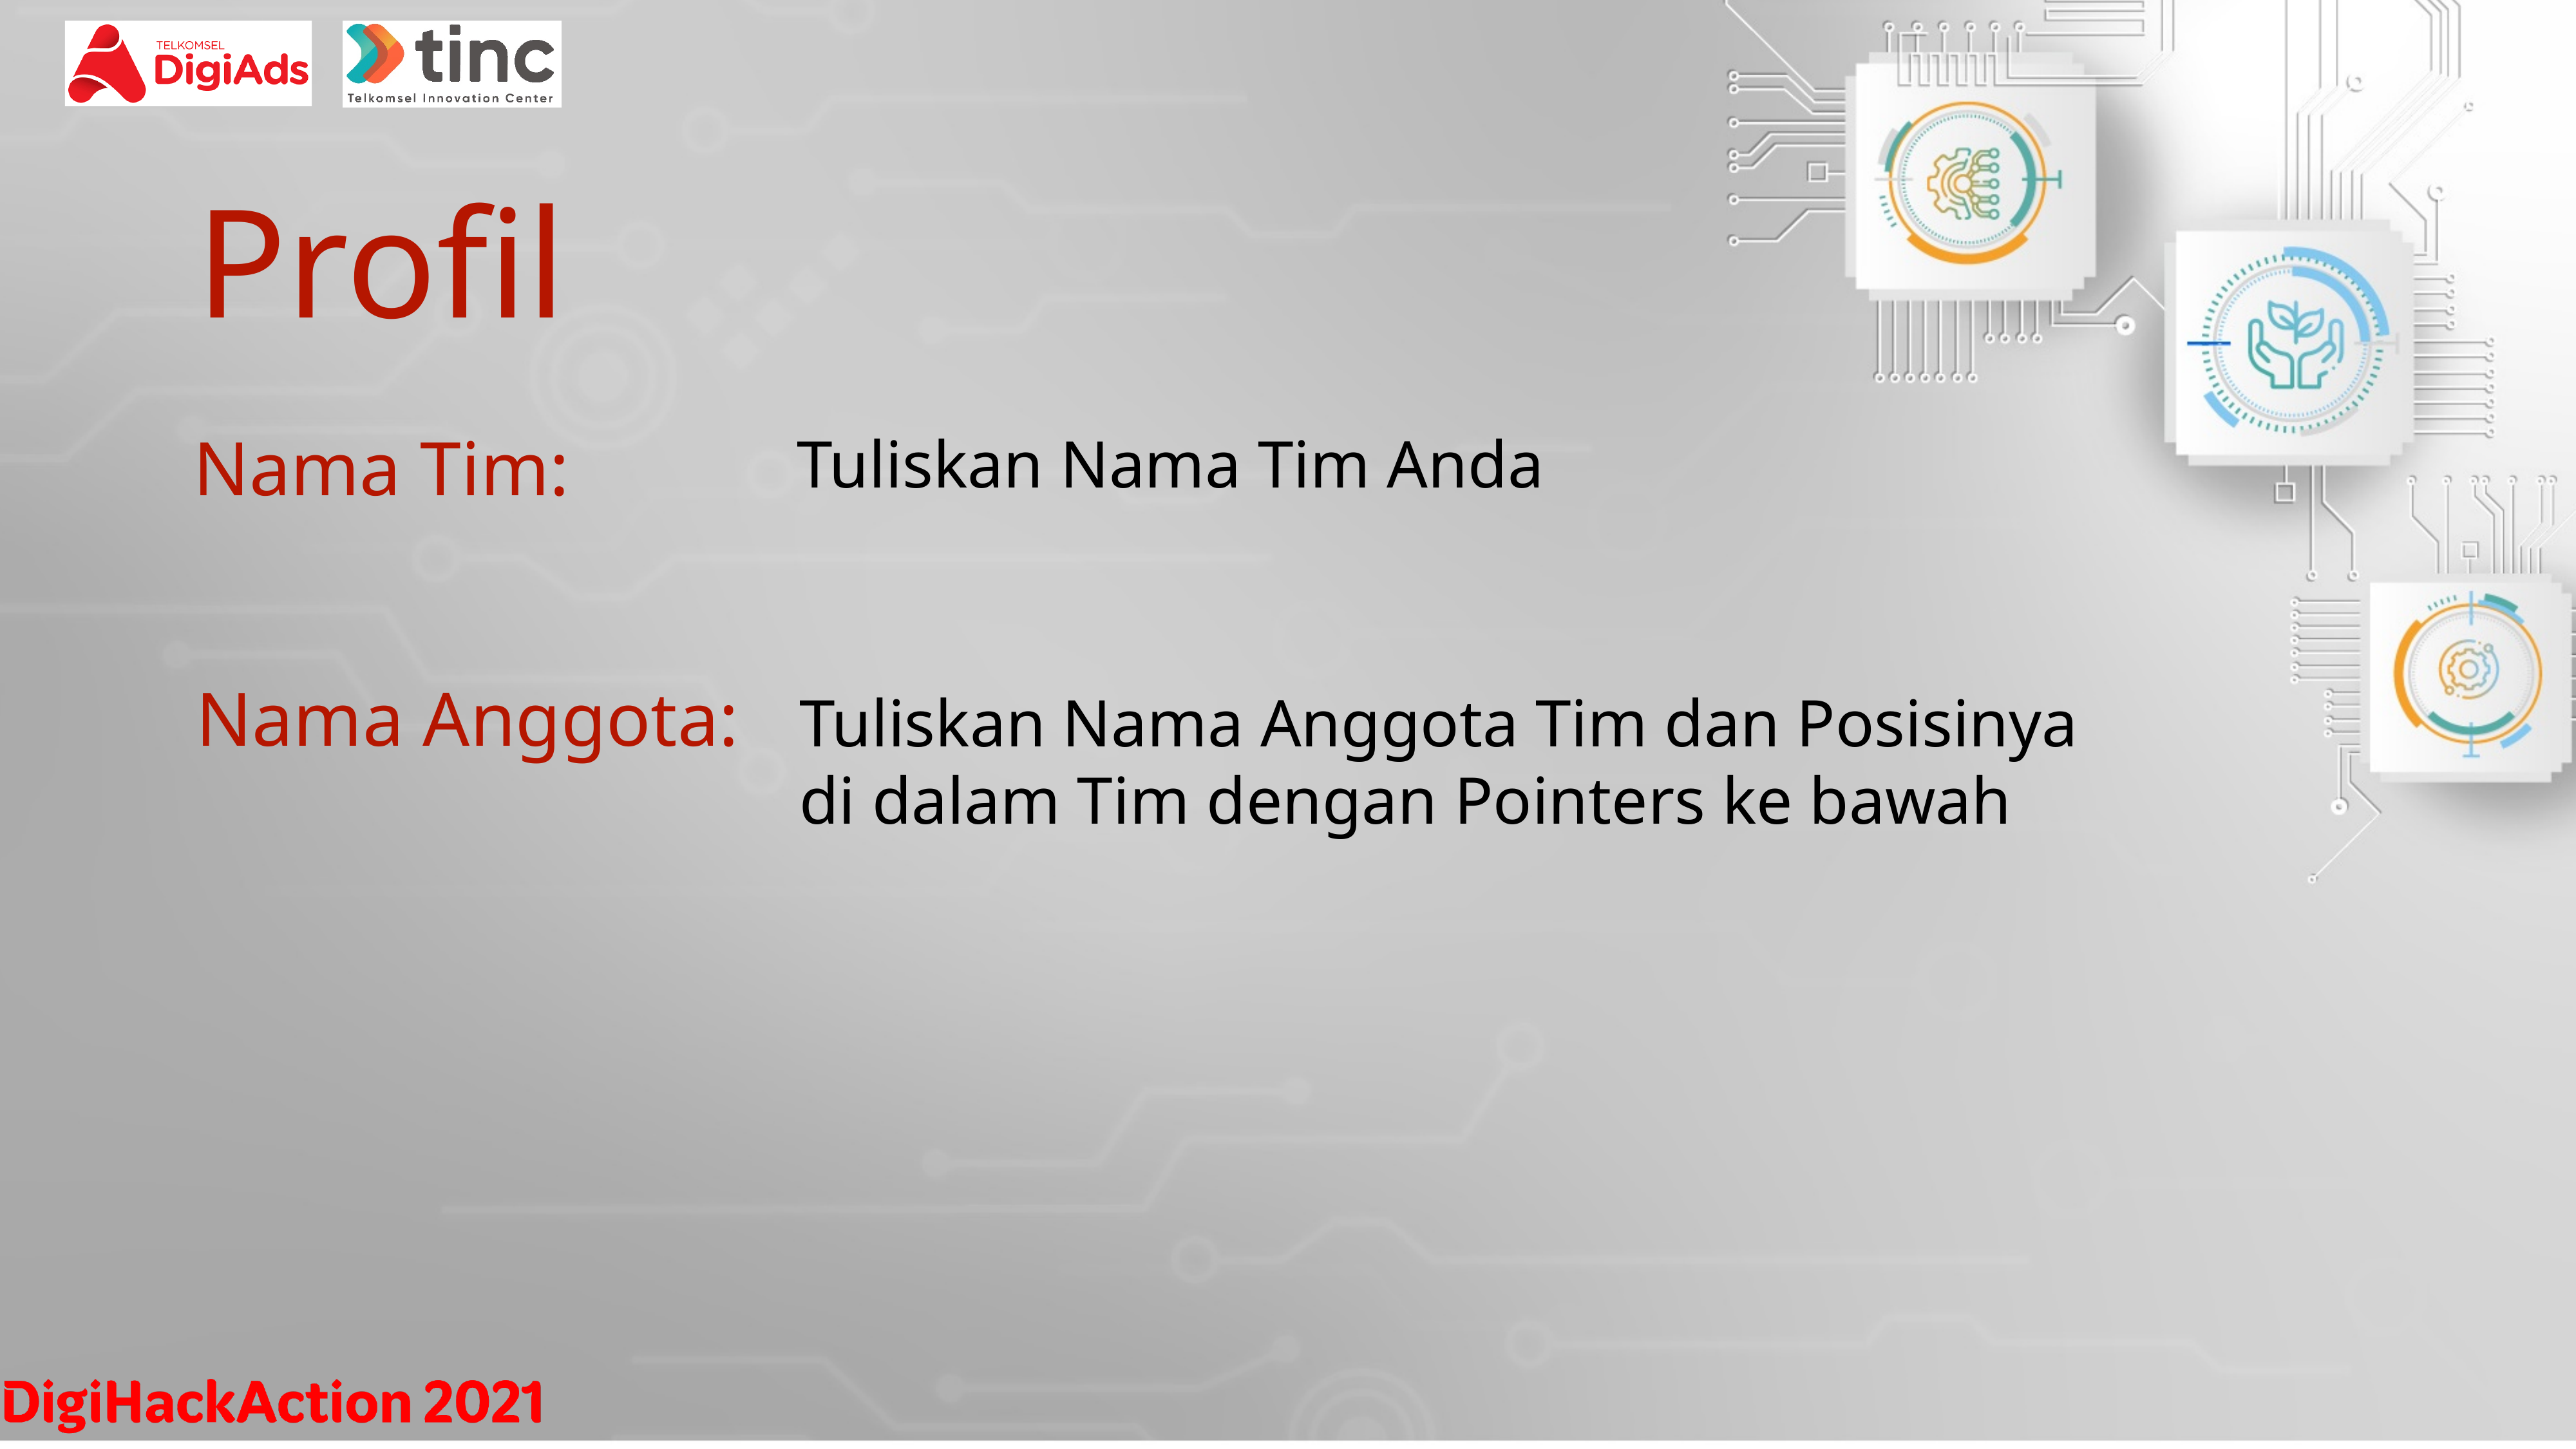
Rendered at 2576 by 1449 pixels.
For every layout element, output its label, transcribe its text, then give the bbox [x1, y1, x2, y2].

list Tuliskan Nama Tim Anda [791, 417, 2096, 553]
picture [0, 0, 2576, 1449]
title Profil [190, 137, 1169, 379]
text_box Nama Anggota: [191, 649, 772, 784]
text_box Nama Tim: [188, 399, 710, 533]
text_box Tuliskan Nama Anggota Tim dan Posisinya di dalam Tim dengan Pointers ke bawah [794, 677, 2098, 1210]
